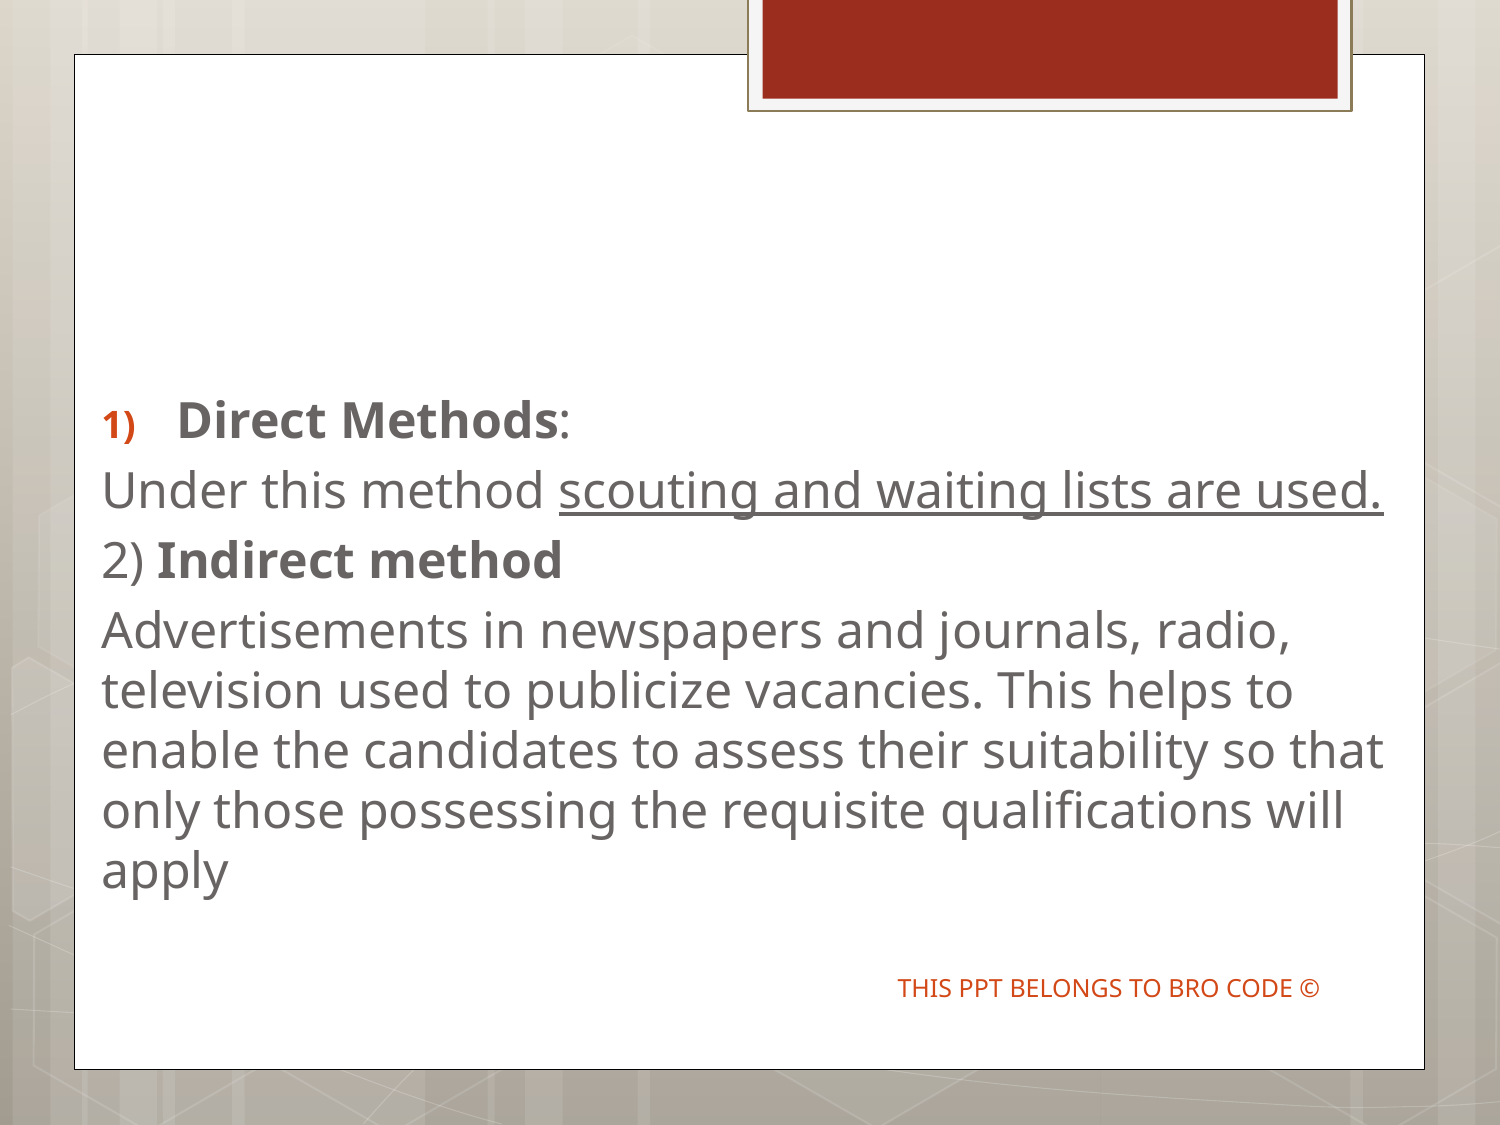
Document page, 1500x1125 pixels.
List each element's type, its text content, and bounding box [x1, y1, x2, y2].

footer THIS PPT BELONGS TO BRO CODE © [761, 960, 1336, 1020]
list Direct Methods: Under this method scouting and waiting lists are used. 2) Indirect method Advertisements in newspapers and journals, radio, television used to publicize vacancies. This helps to enable the candidates to assess their suitability so that only those possessing the requisite qualifications will apply [75, 381, 1463, 957]
